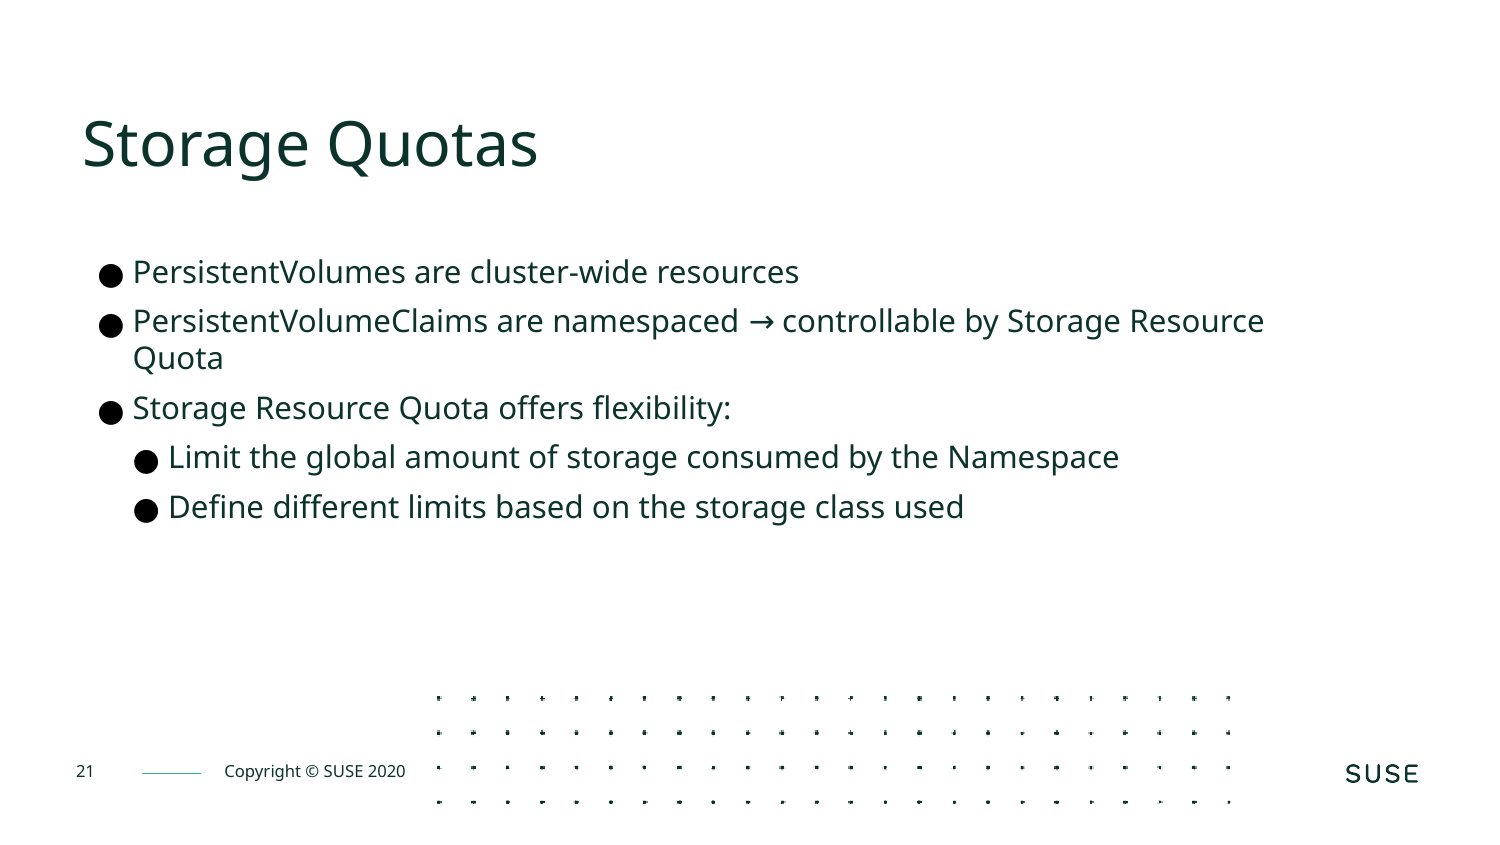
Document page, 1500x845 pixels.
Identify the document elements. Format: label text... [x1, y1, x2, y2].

picture [437, 696, 1255, 815]
picture [1346, 764, 1418, 783]
text_box PersistentVolumes are cluster-wide resources PersistentVolumeClaims are namespaced → controllable by Storage Resource Quota Storage Resource Quota offers flexibility: Limit the global amount of storage consumed by the Namespace Define different limits based on the storage class used [82, 244, 1299, 695]
text_box Storage Quotas [82, 103, 1453, 260]
